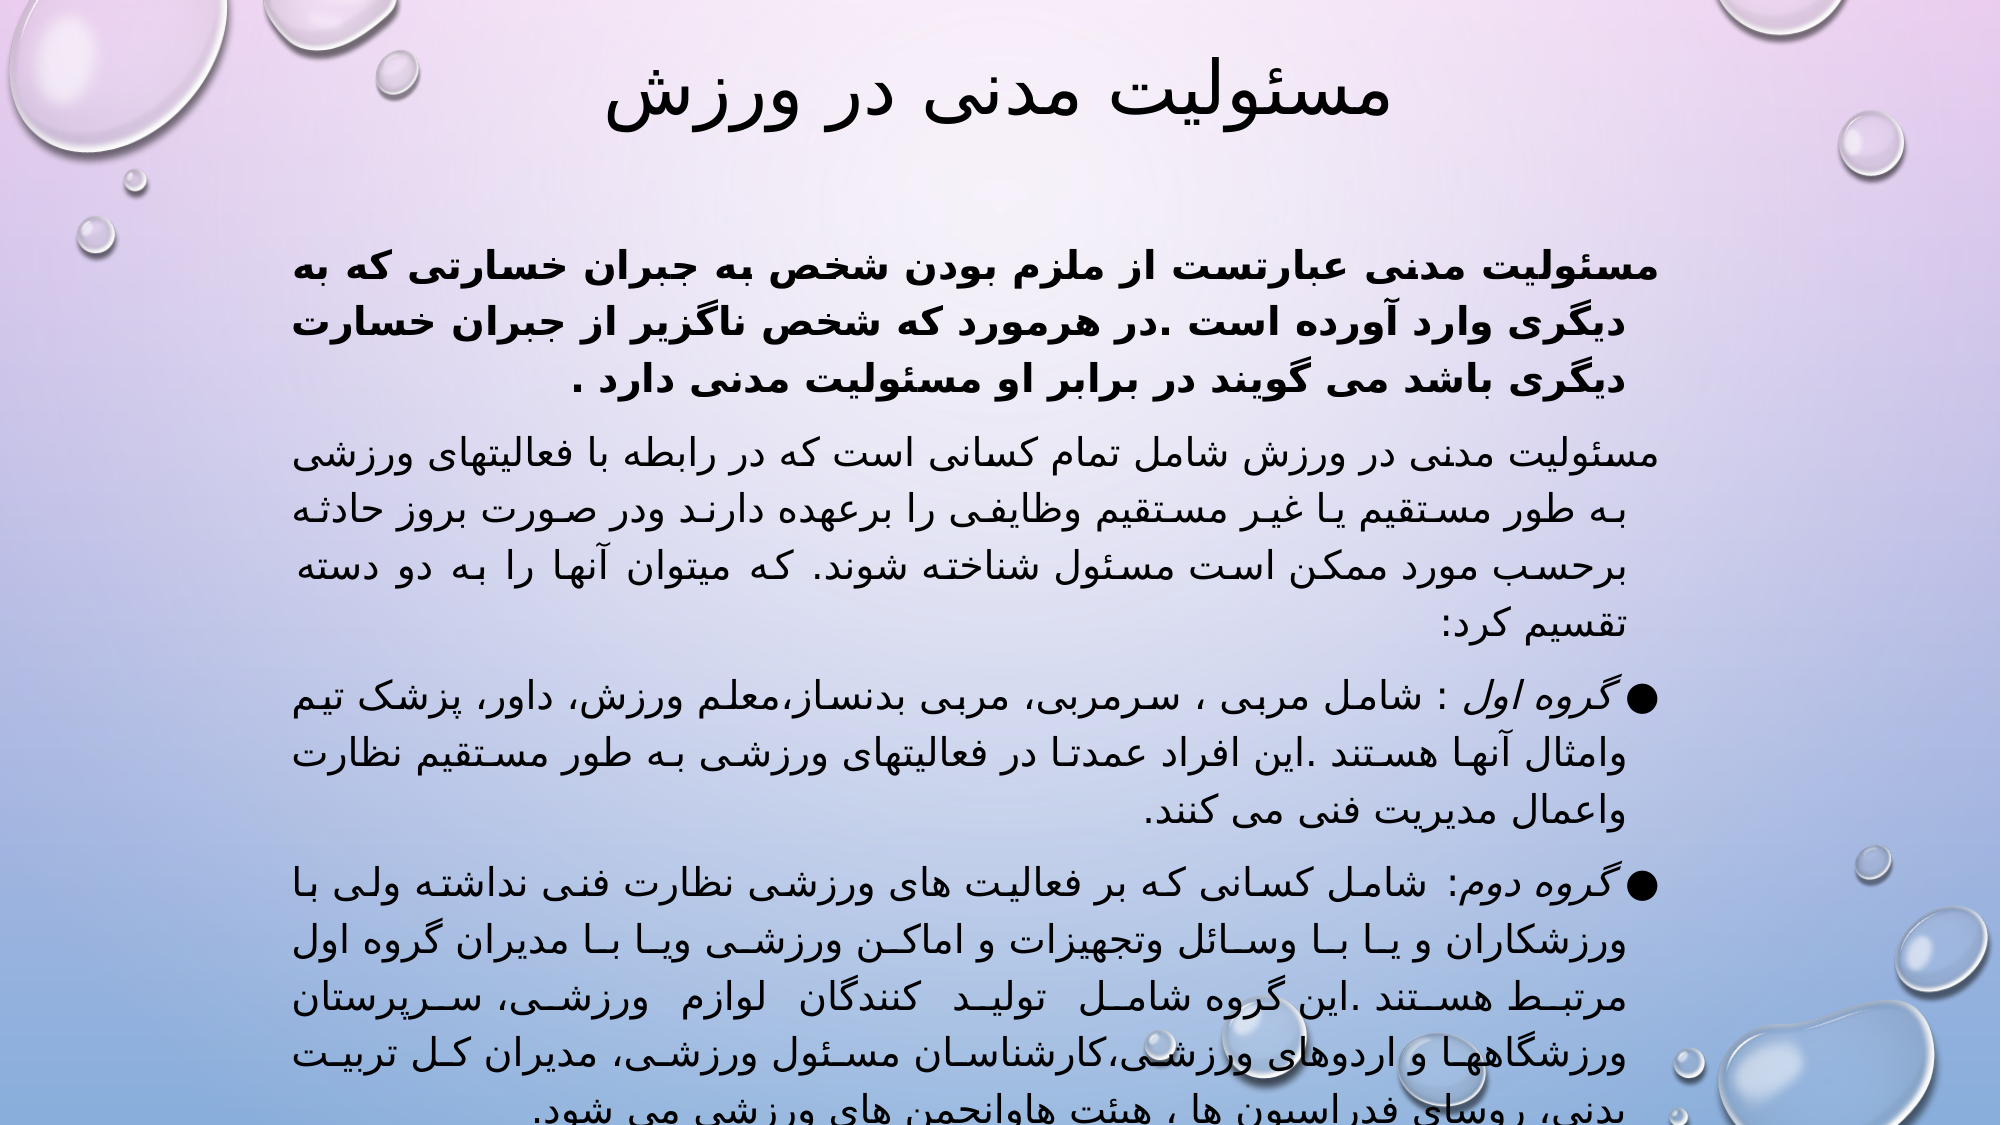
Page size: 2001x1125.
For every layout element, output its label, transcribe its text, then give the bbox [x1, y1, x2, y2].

picture [0, 0, 2000, 1125]
title مسئولیت مدنی در ورزش [376, 17, 1624, 164]
list مسئولیت مدنی عبارتست از ملزم بودن شخص به جبران خسارتی که به دیگری وارد آورده است .در هرمورد که شخص ناگزیر از جبران خسارت دیگری باشد می گویند در برابر او مسئولیت مدنی دارد . مسئولیت مدنی در ورزش شامل تمام کسانی است که در رابطه با فعالیتهای ورزشی به طور مستقیم یا غیر مستقیم وظایفی را برعهده دارند ودر صورت بروز حادثه برحسب مورد ممکن است مسئول شناخته شوند. که میتوان آنها را به دو دسته تقسیم کرد: ● گروه اول : شامل مربی ، سرمربی، مربی بدنساز،معلم ورزش، داور، پزشک تیم وامثال آنها هستند .این افراد عمدتا در فعالیتهای ورزشی به طور مستقیم نظارت واعمال مدیریت فنی می کنند. ● گروه دوم: شامل کسانی که بر فعالیت های ورزشی نظارت فنی نداشته ولی با ورزشکاران و یا با وسائل وتجهیزات و اماکن ورزشی ویا با مدیران گروه اول مرتبط هستند .این گروه شامل تولید کنندگان لوازم ورزشی، سرپرستان ورزشگاهها و اردوهای ورزشی،کارشناسان مسئول ورزشی، مدیران کل تربیت بدنی، روسای فدراسیون ها ، هیئت هاوانجمن های ورزشی می شود. [276, 222, 1675, 1125]
